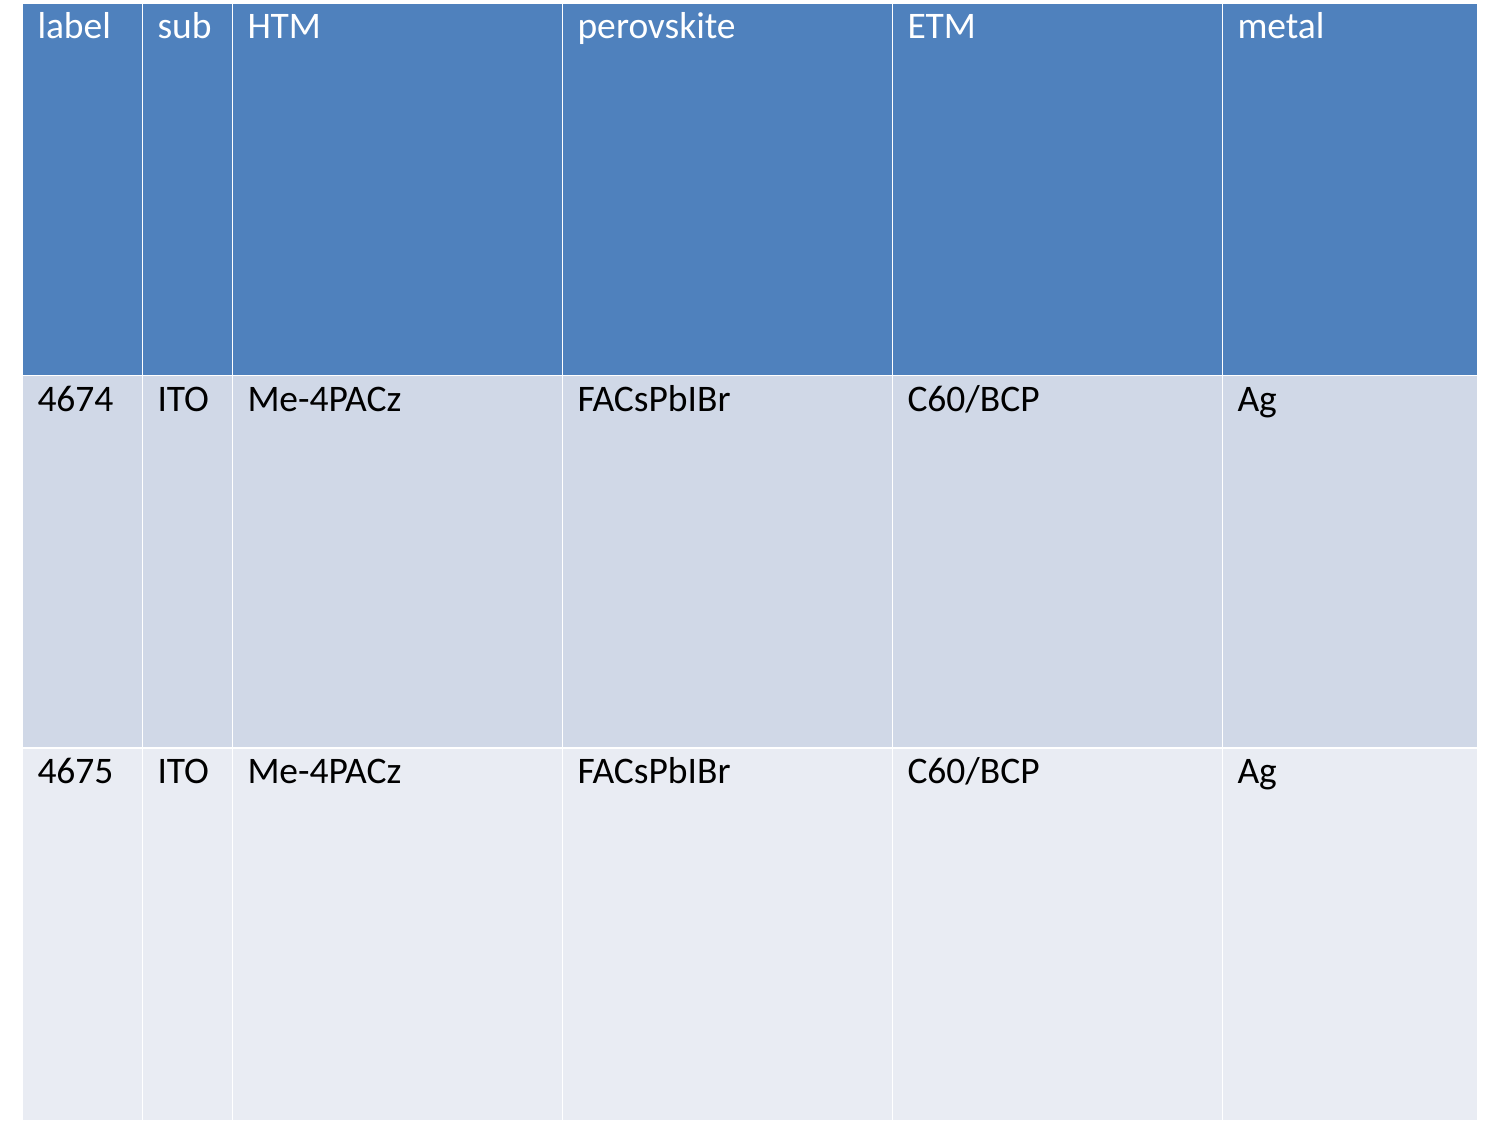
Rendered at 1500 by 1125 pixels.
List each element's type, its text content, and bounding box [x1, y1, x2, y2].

table_header perovskite [563, 4, 892, 375]
table_header label [23, 4, 142, 375]
table_cell Ag [1223, 376, 1477, 747]
table_cell Me-4PACz [233, 376, 562, 747]
table_cell Me-4PACz [233, 749, 562, 1120]
table_header metal [1223, 4, 1477, 375]
table_cell 4674 [23, 376, 142, 747]
table_cell ITO [143, 376, 232, 747]
table_cell ITO [143, 749, 232, 1120]
table_header sub [143, 4, 232, 375]
table_header ETM [893, 4, 1222, 375]
table_cell Ag [1223, 749, 1477, 1120]
table_cell C60/BCP [893, 376, 1222, 747]
table_header HTM [233, 4, 562, 375]
table_cell C60/BCP [893, 749, 1222, 1120]
table_cell FACsPbIBr [563, 376, 892, 747]
table_cell 4675 [23, 749, 142, 1120]
table_cell FACsPbIBr [563, 749, 892, 1120]
